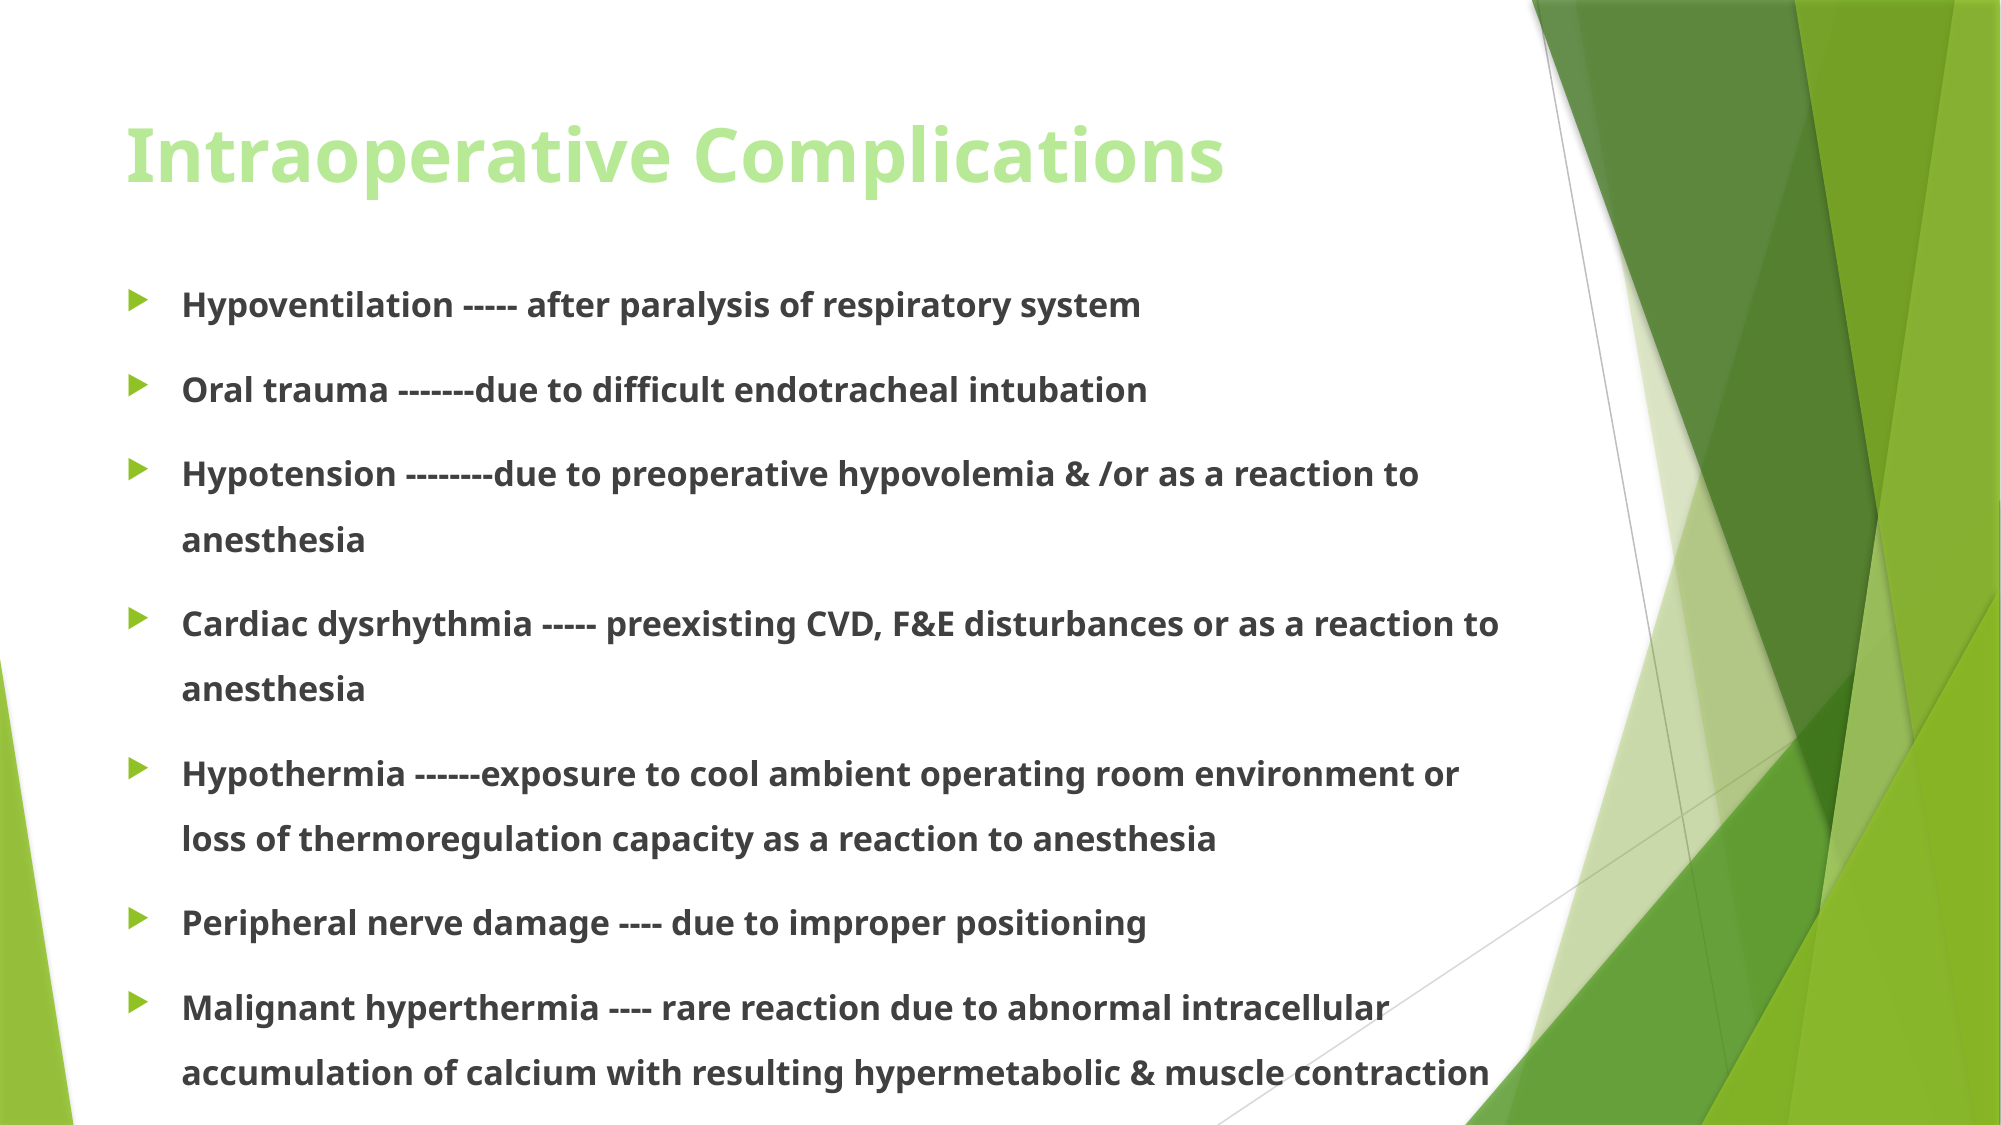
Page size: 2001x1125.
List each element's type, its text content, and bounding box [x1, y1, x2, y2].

list Hypoventilation ----- after paralysis of respiratory system Oral trauma -------due to difficult endotracheal intubation Hypotension --------due to preoperative hypovolemia & /or as a reaction to anesthesia Cardiac dysrhythmia ----- preexisting CVD, F&E disturbances or as a reaction to anesthesia Hypothermia ------exposure to cool ambient operating room environment or loss of thermoregulation capacity as a reaction to anesthesia Peripheral nerve damage ---- due to improper positioning Malignant hyperthermia ---- rare reaction due to abnormal intracellular accumulation of calcium with resulting hypermetabolic & muscle contraction [111, 251, 1522, 1125]
title Intraoperative Complications [111, 99, 1522, 251]
